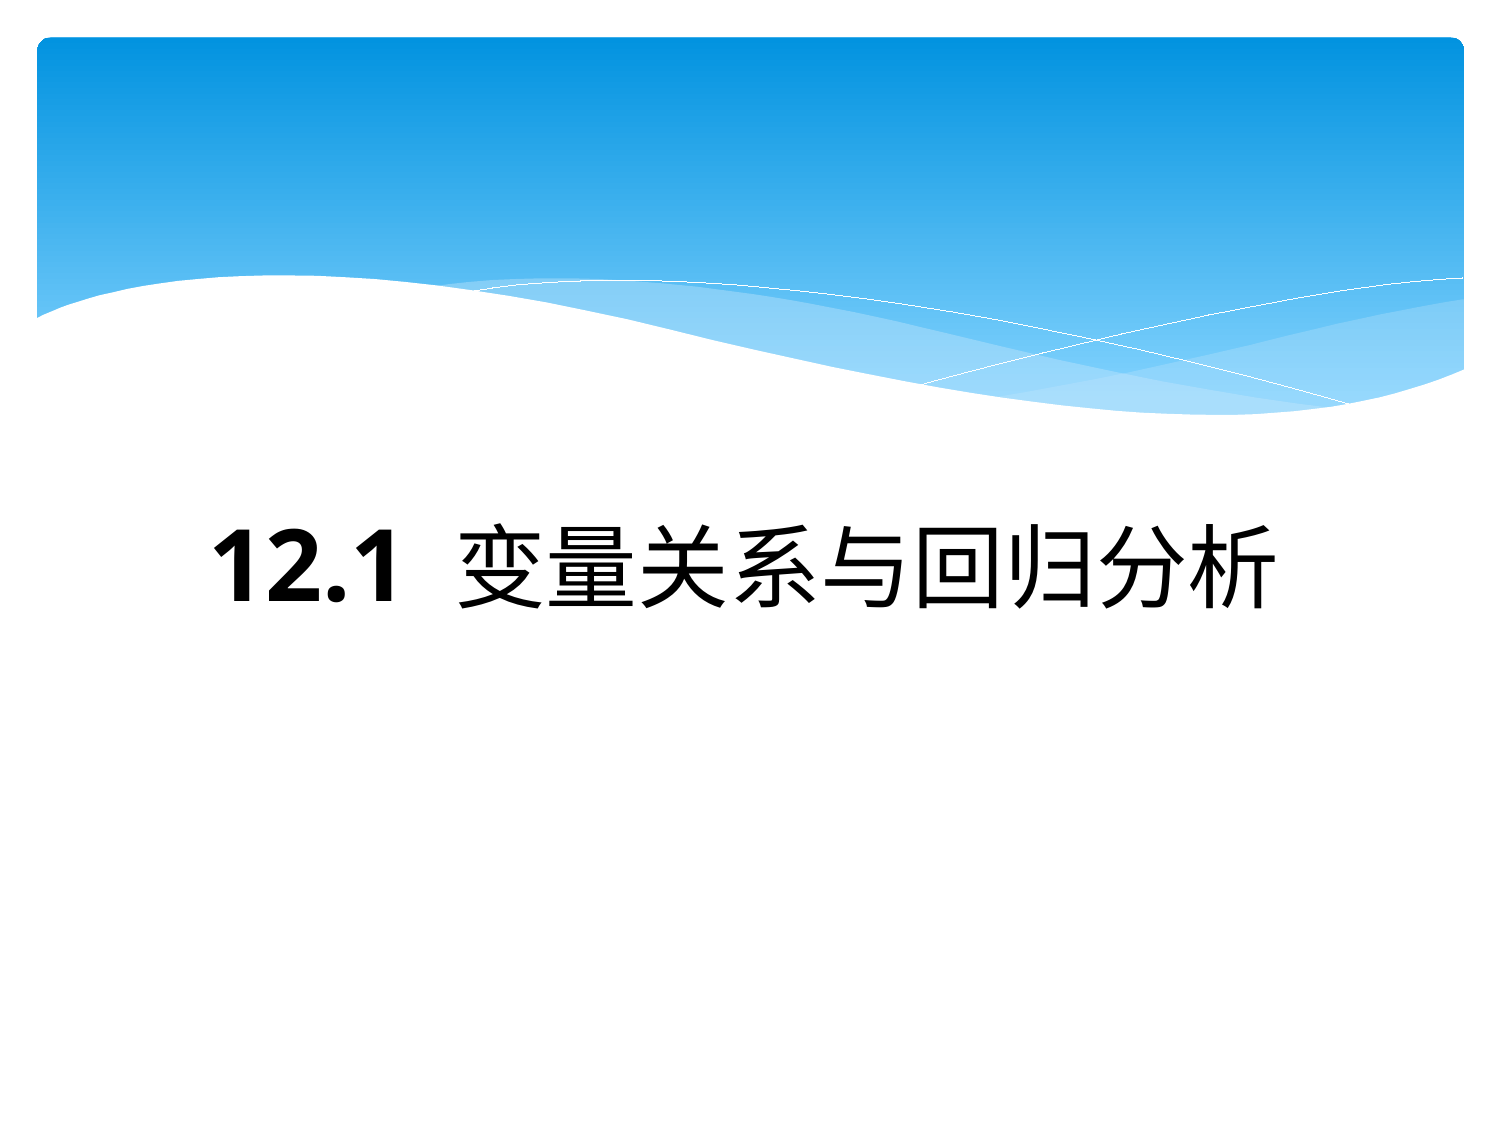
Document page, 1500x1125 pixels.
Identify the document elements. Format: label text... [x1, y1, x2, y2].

list 12.1 变量关系与回归分析 [100, 278, 1388, 845]
